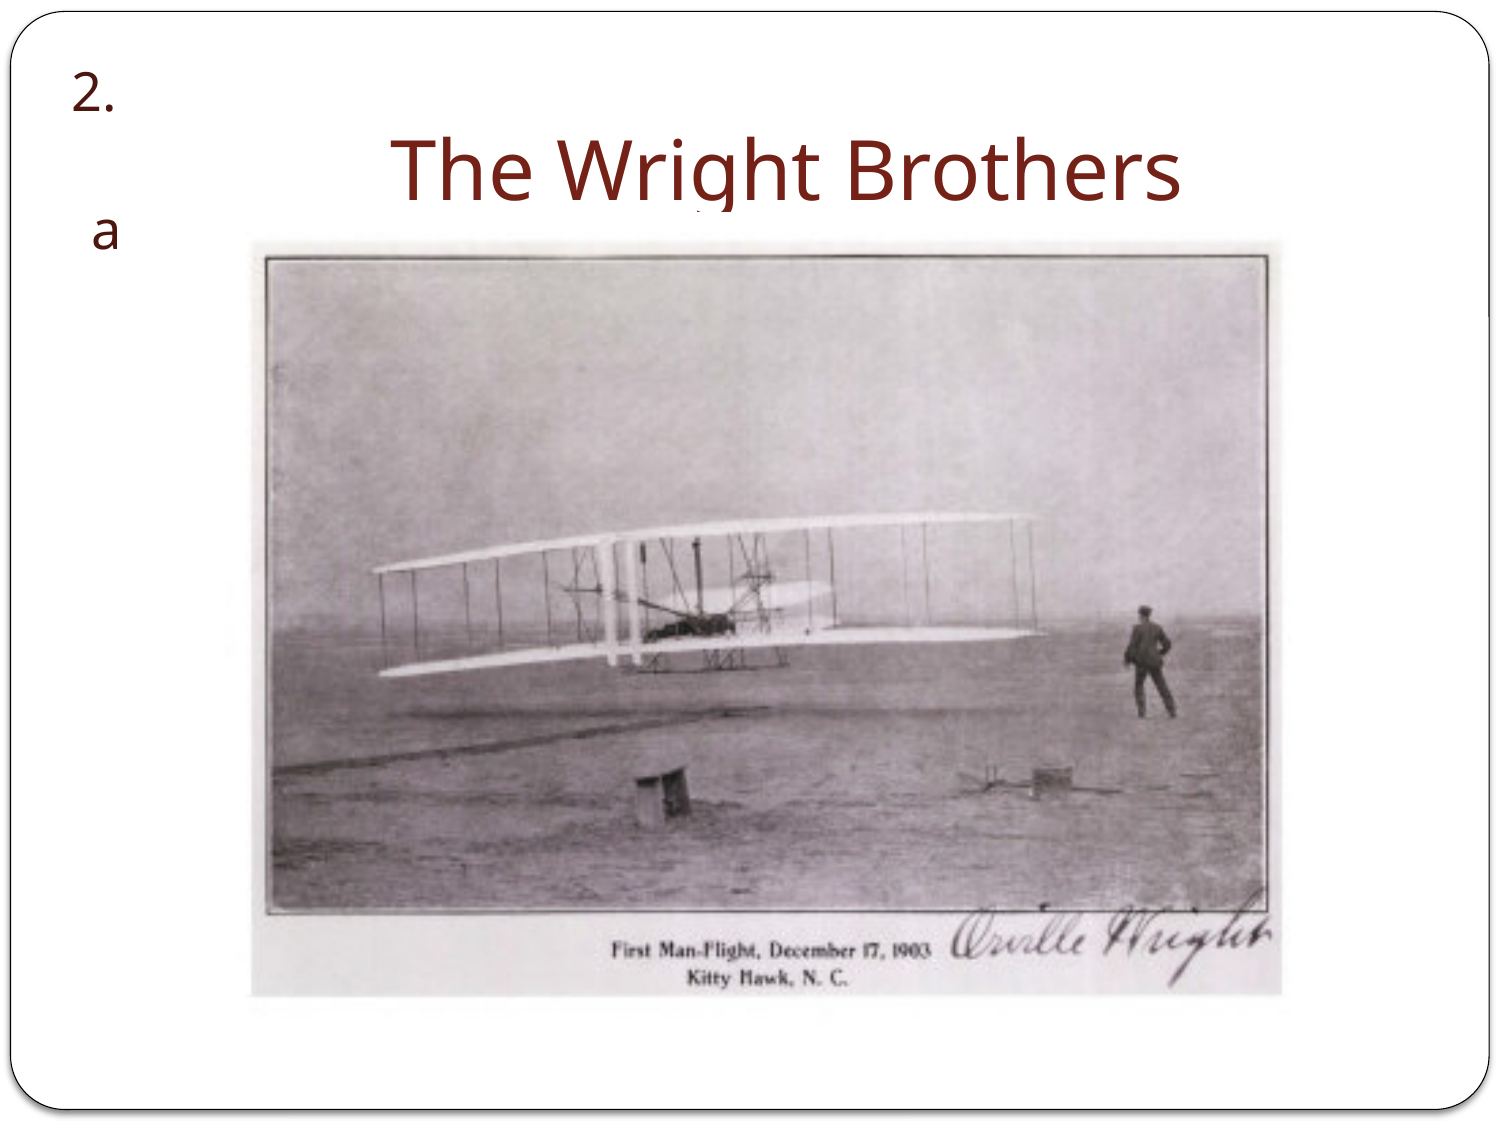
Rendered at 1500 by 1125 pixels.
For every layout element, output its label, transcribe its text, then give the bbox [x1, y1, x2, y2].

text_box a [50, 187, 163, 275]
title The Wright Brothers [150, 45, 1425, 233]
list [224, 212, 1313, 1029]
text_box 2. [37, 49, 150, 138]
